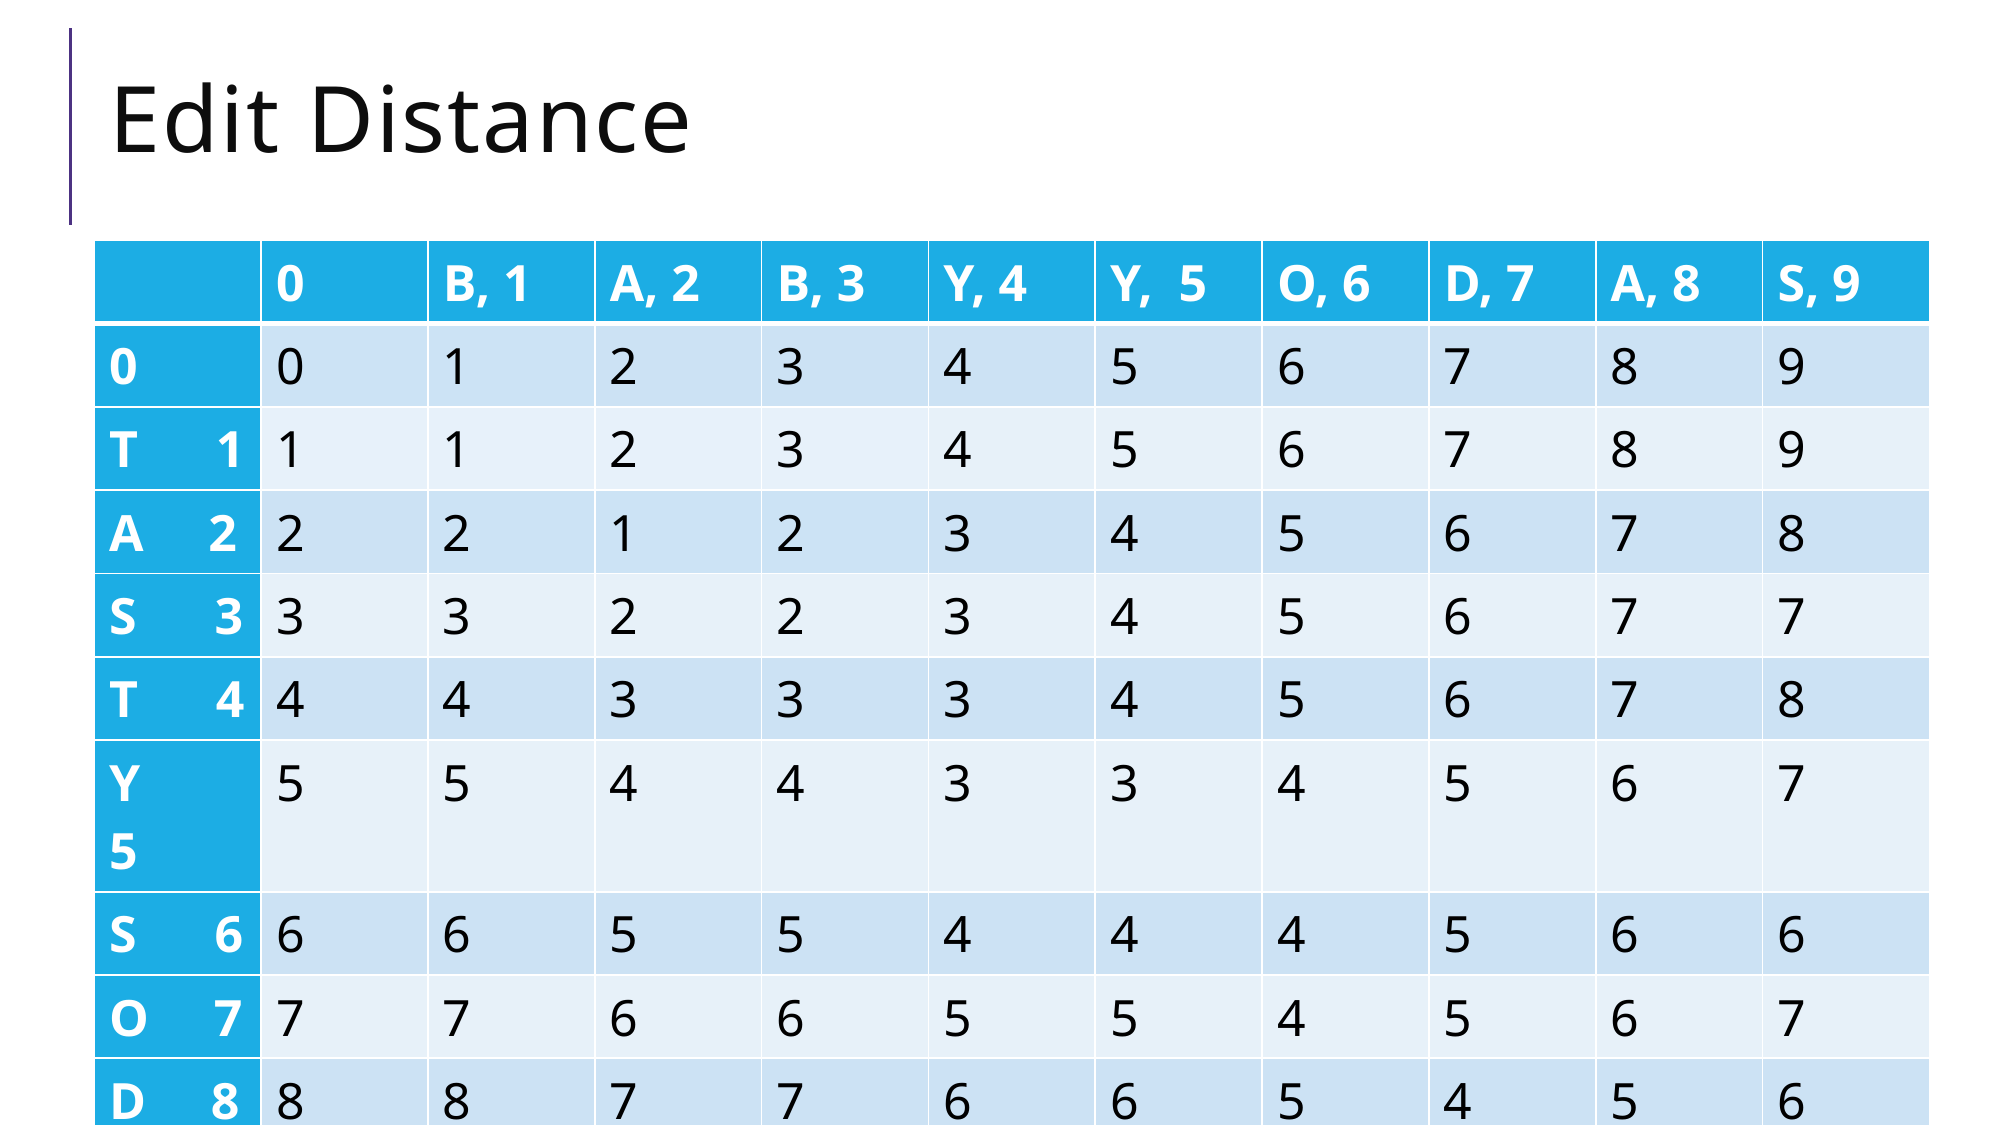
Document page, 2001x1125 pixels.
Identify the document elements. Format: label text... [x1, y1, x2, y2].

title Edit Distance [94, 43, 1930, 210]
